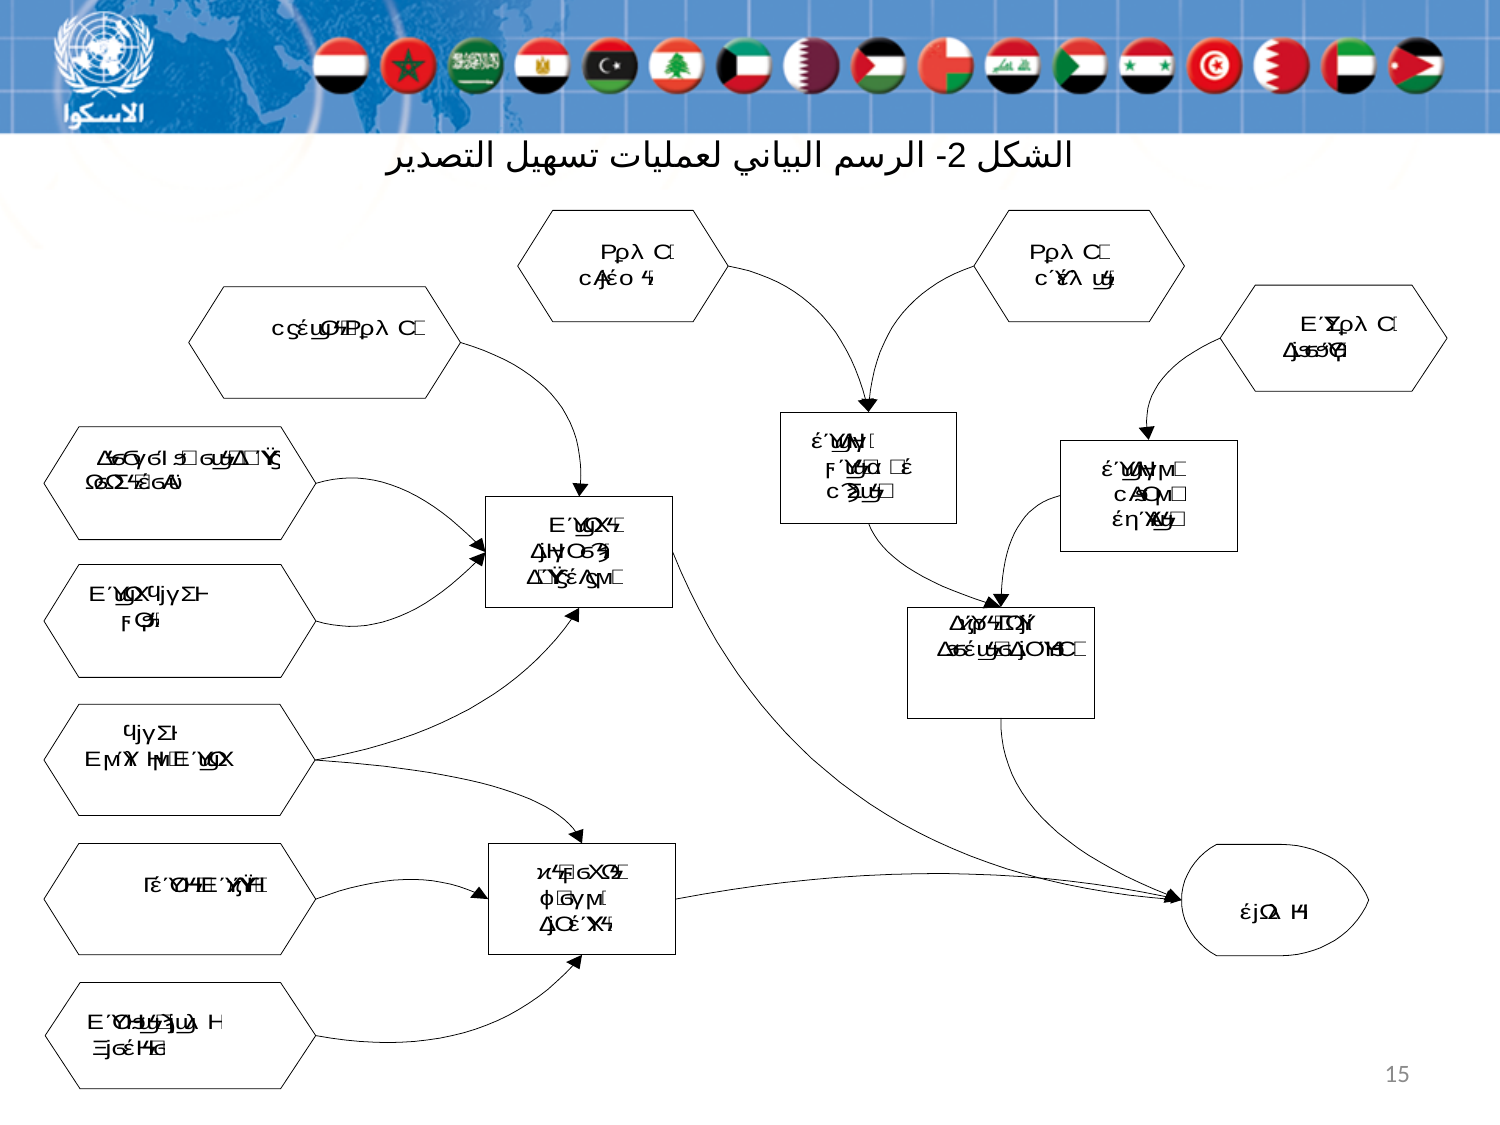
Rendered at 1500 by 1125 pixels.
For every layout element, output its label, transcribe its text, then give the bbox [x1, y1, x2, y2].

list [41, 207, 1471, 1095]
picture [0, 0, 1500, 1125]
title الشكل 2- الرسم البياني لعمليات تسهيل التصدير [17, 125, 1443, 292]
